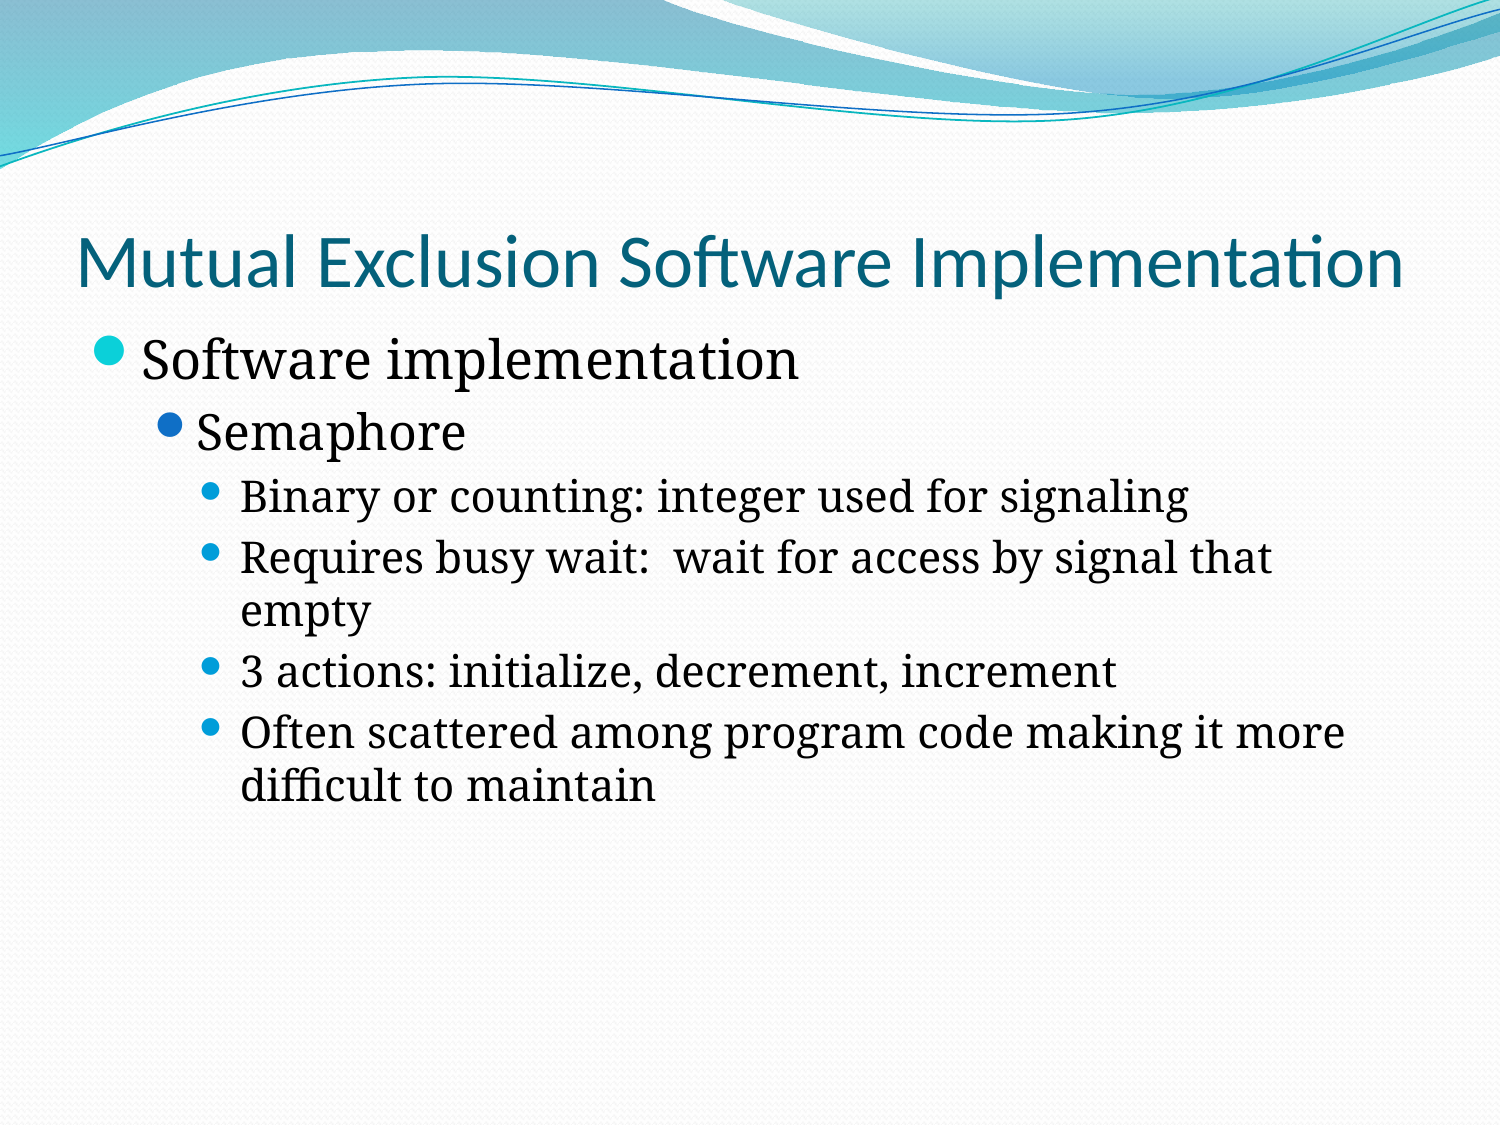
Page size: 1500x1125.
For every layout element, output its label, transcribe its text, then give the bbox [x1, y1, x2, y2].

title Mutual Exclusion Software Implementation [75, 115, 1425, 303]
list Software implementation Semaphore Binary or counting: integer used for signaling Requires busy wait: wait for access by signal that empty 3 actions: initialize, decrement, increment Often scattered among program code making it more difficult to maintain [75, 317, 1425, 1038]
